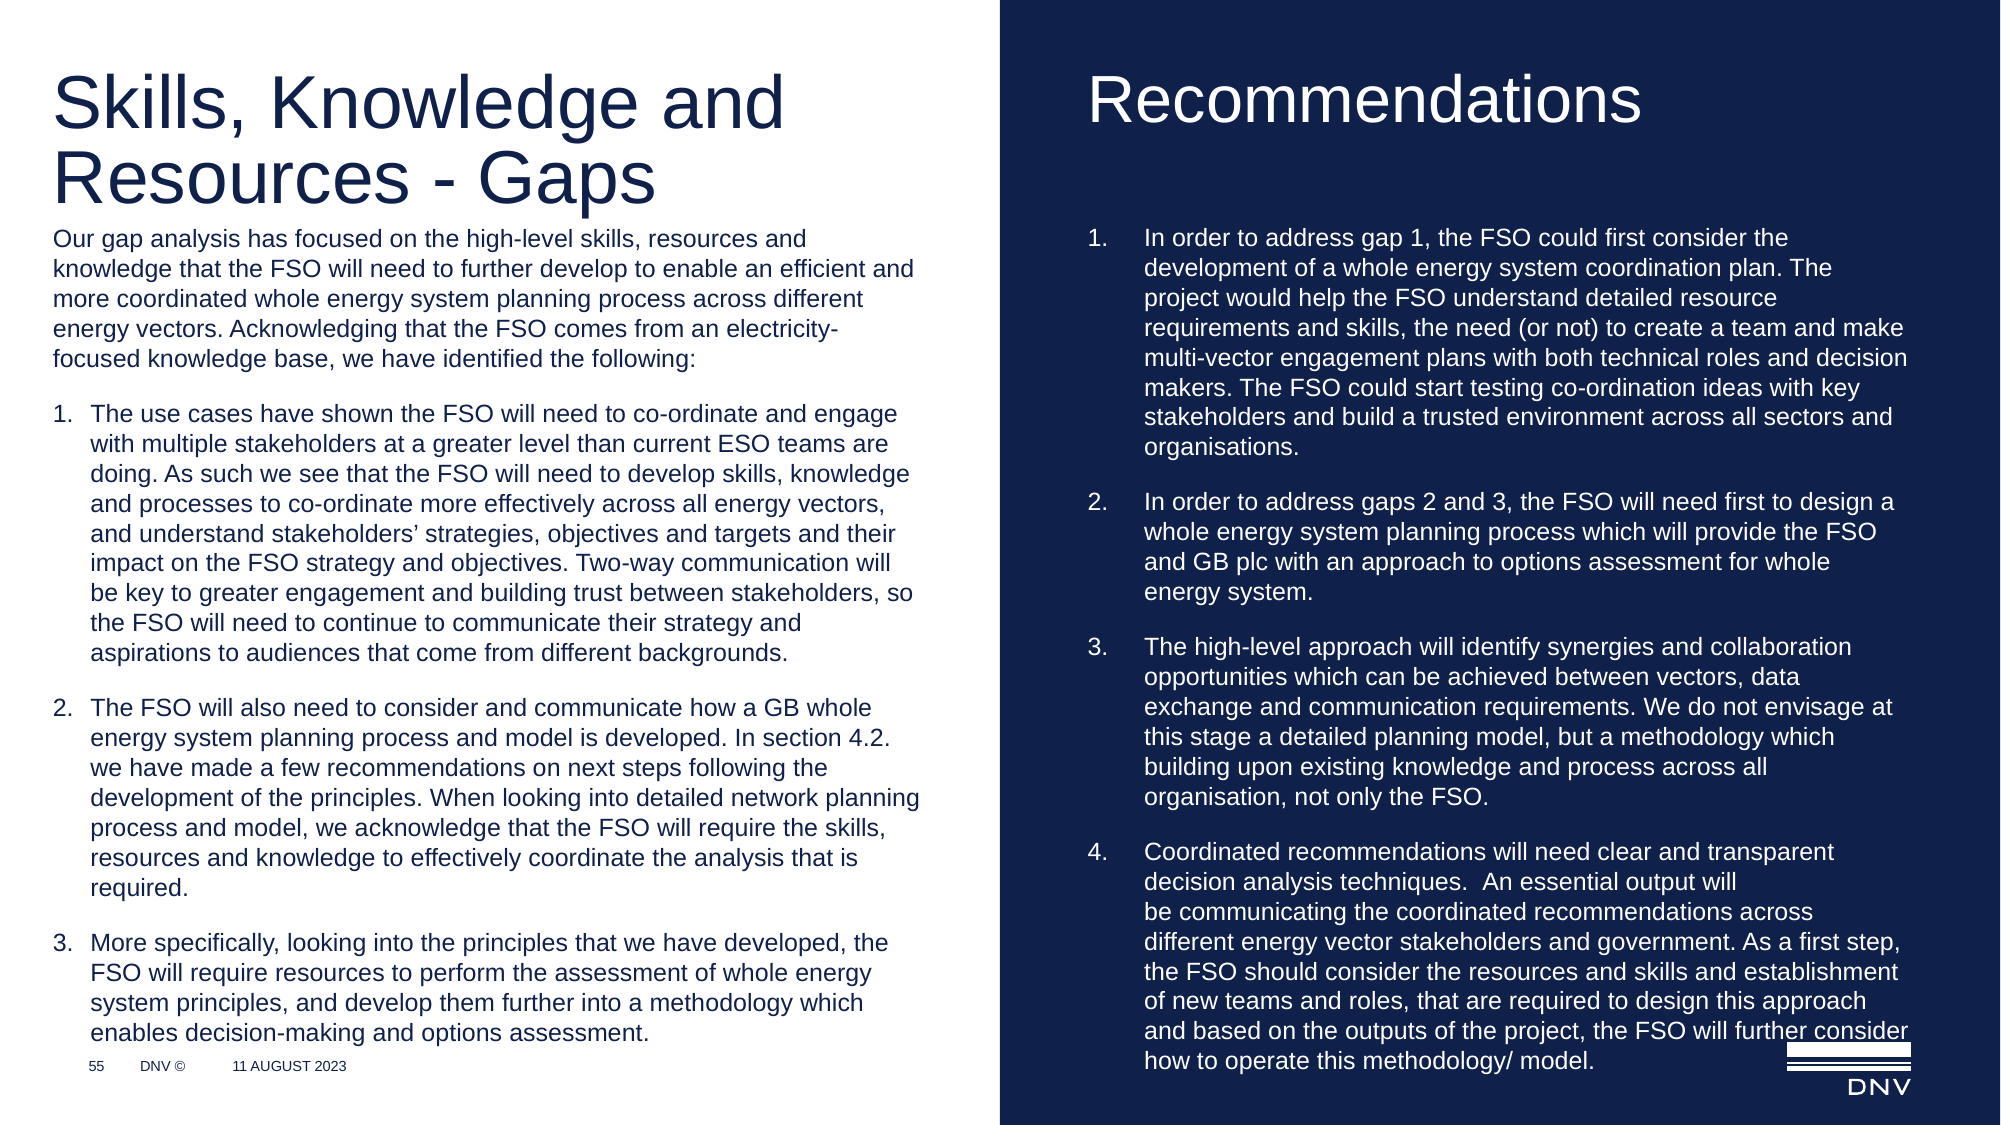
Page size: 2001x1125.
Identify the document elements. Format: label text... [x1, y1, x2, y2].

list In order to address gap 1, the FSO could first consider the development of a whole energy system coordination plan. The project would help the FSO understand detailed resource requirements and skills, the need (or not) to create a team and make multi-vector engagement plans with both technical roles and decision makers. The FSO could start testing co-ordination ideas with key stakeholders and build a trusted environment across all sectors and organisations. In order to address gaps 2 and 3, the FSO will need first to design a whole energy system planning process which will provide the FSO and GB plc with an approach to options assessment for whole energy system. The high-level approach will identify synergies and collaboration opportunities which can be achieved between vectors, data exchange and communication requirements. We do not envisage at this stage a detailed planning model, but a methodology which building upon existing knowledge and process across all organisation, not only the FSO. Coordinated recommendations will need clear and transparent decision analysis techniques. An essential output will be communicating the coordinated recommendations across different energy vector stakeholders and government. As a first step, the FSO should consider the resources and skills and establishment of new teams and roles, that are required to design this approach and based on the outputs of the project, the FSO will further consider how to operate this methodology/ model. [1087, 221, 1911, 983]
list Recommendations [1087, 69, 1911, 221]
title Skills, Knowledge and Resources - Gaps [52, 69, 1087, 166]
list Our gap analysis has focused on the high-level skills, resources and knowledge that the FSO will need to further develop to enable an efficient and more coordinated whole energy system planning process across different energy vectors. Acknowledging that the FSO comes from an electricity-focused knowledge base, we have identified the following: The use cases have shown the FSO will need to co-ordinate and engage with multiple stakeholders at a greater level than current ESO teams are doing. As such we see that the FSO will need to develop skills, knowledge and processes to co-ordinate more effectively across all energy vectors, and understand stakeholders’ strategies, objectives and targets and their impact on the FSO strategy and objectives. Two-way communication will be key to greater engagement and building trust between stakeholders, so the FSO will need to continue to communicate their strategy and aspirations to audiences that come from different backgrounds. The FSO will also need to consider and communicate how a GB whole energy system planning process and model is developed. In section 4.2. we have made a few recommendations on next steps following the development of the principles. When looking into detailed network planning process and model, we acknowledge that the FSO will require the skills, resources and knowledge to effectively coordinate the analysis that is required. More specifically, looking into the principles that we have developed, the FSO will require resources to perform the assessment of whole energy system principles, and develop them further into a methodology which enables decision-making and options assessment. [52, 222, 925, 1006]
slide_number 55 [88, 1056, 133, 1082]
